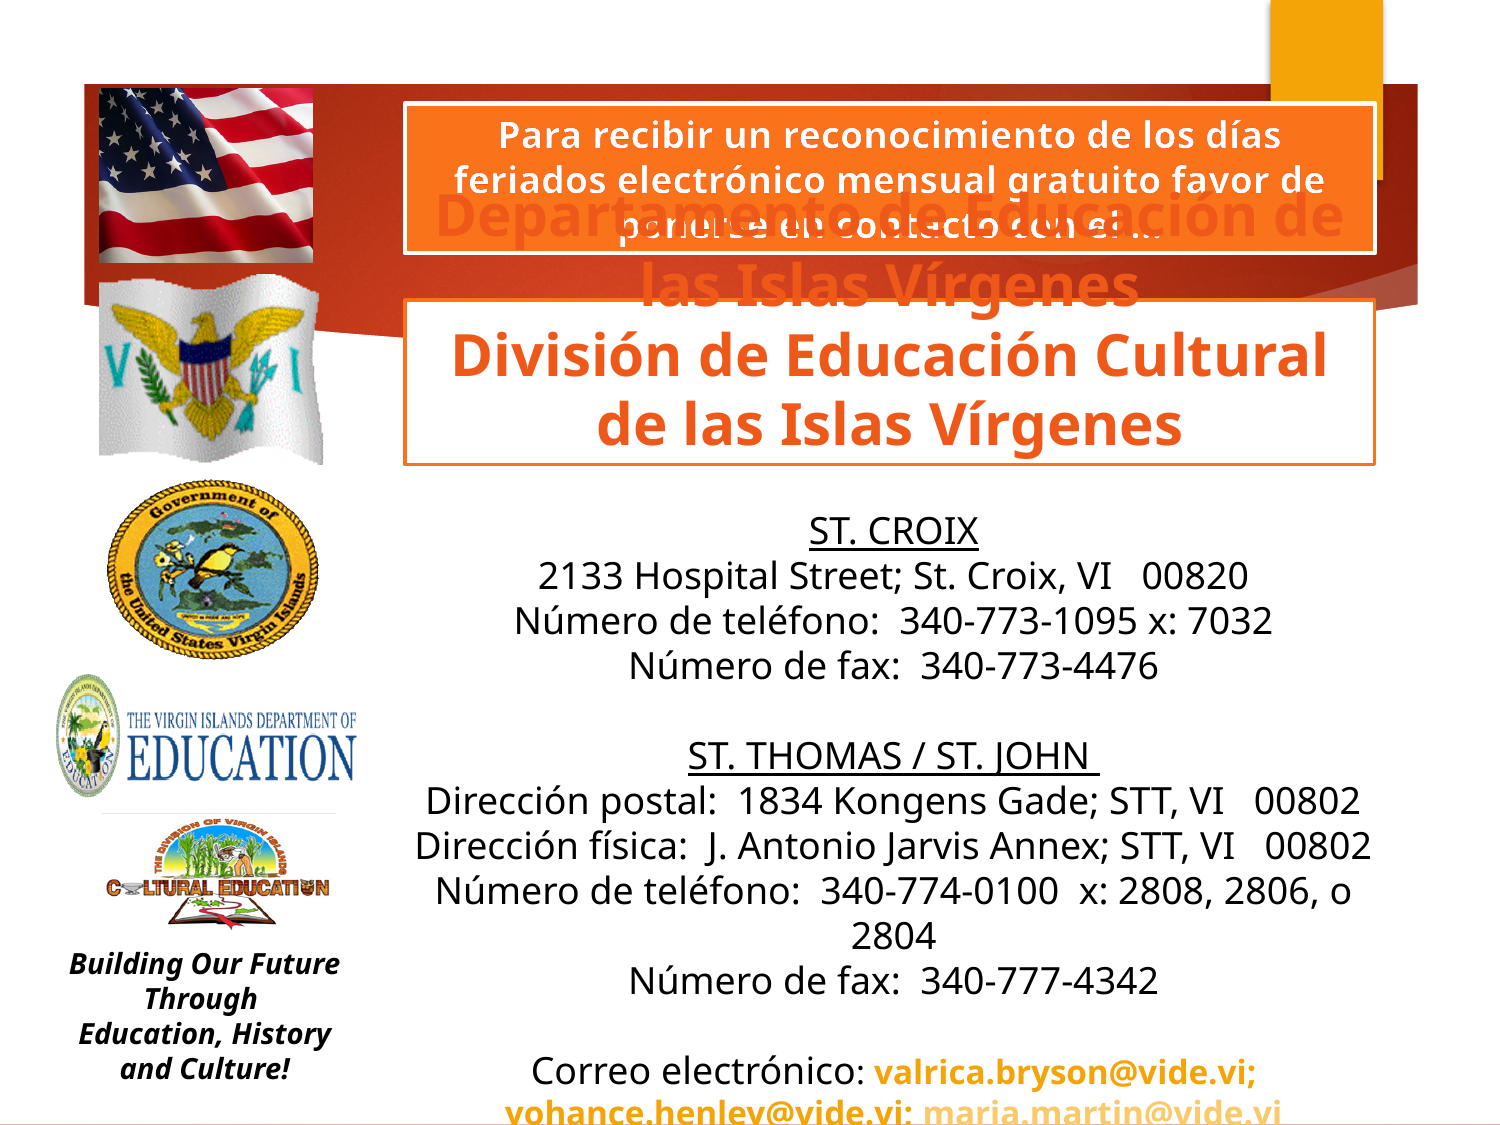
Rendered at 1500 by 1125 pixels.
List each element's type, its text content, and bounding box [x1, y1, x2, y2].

text_box Departamento de Educación de las Islas Vírgenes División de Educación Cultural de las Islas Vírgenes [403, 298, 1376, 466]
text_box Para recibir un reconocimiento de los días feriados electrónico mensual gratuito favor de ponerse en contacto con el ... [403, 101, 1377, 255]
picture [99, 474, 326, 670]
text_box Building Our Future Through Education, History and Culture! [50, 939, 360, 1025]
text_box ST. CROIX 2133 Hospital Street; St. Croix, VI 00820 Número de teléfono: 340-773-1095 x: 7032 Número de fax: 340-773-4476 ST. THOMAS / ST. JOHN Dirección postal: 1834 Kongens Gade; STT, VI 00802 Dirección física: J. Antonio Jarvis Annex; STT, VI 00802 Número de teléfono: 340-774-0100 x: 2808, 2806, o 2804 Número de fax: 340-777-4342 Correo electrónico: valrica.bryson@vide.vi; yohance.henley@vide.vi; maria.martin@vide.vi [381, 499, 1407, 1125]
picture [99, 274, 326, 466]
picture [99, 812, 338, 939]
picture [49, 674, 360, 800]
picture [99, 88, 313, 263]
